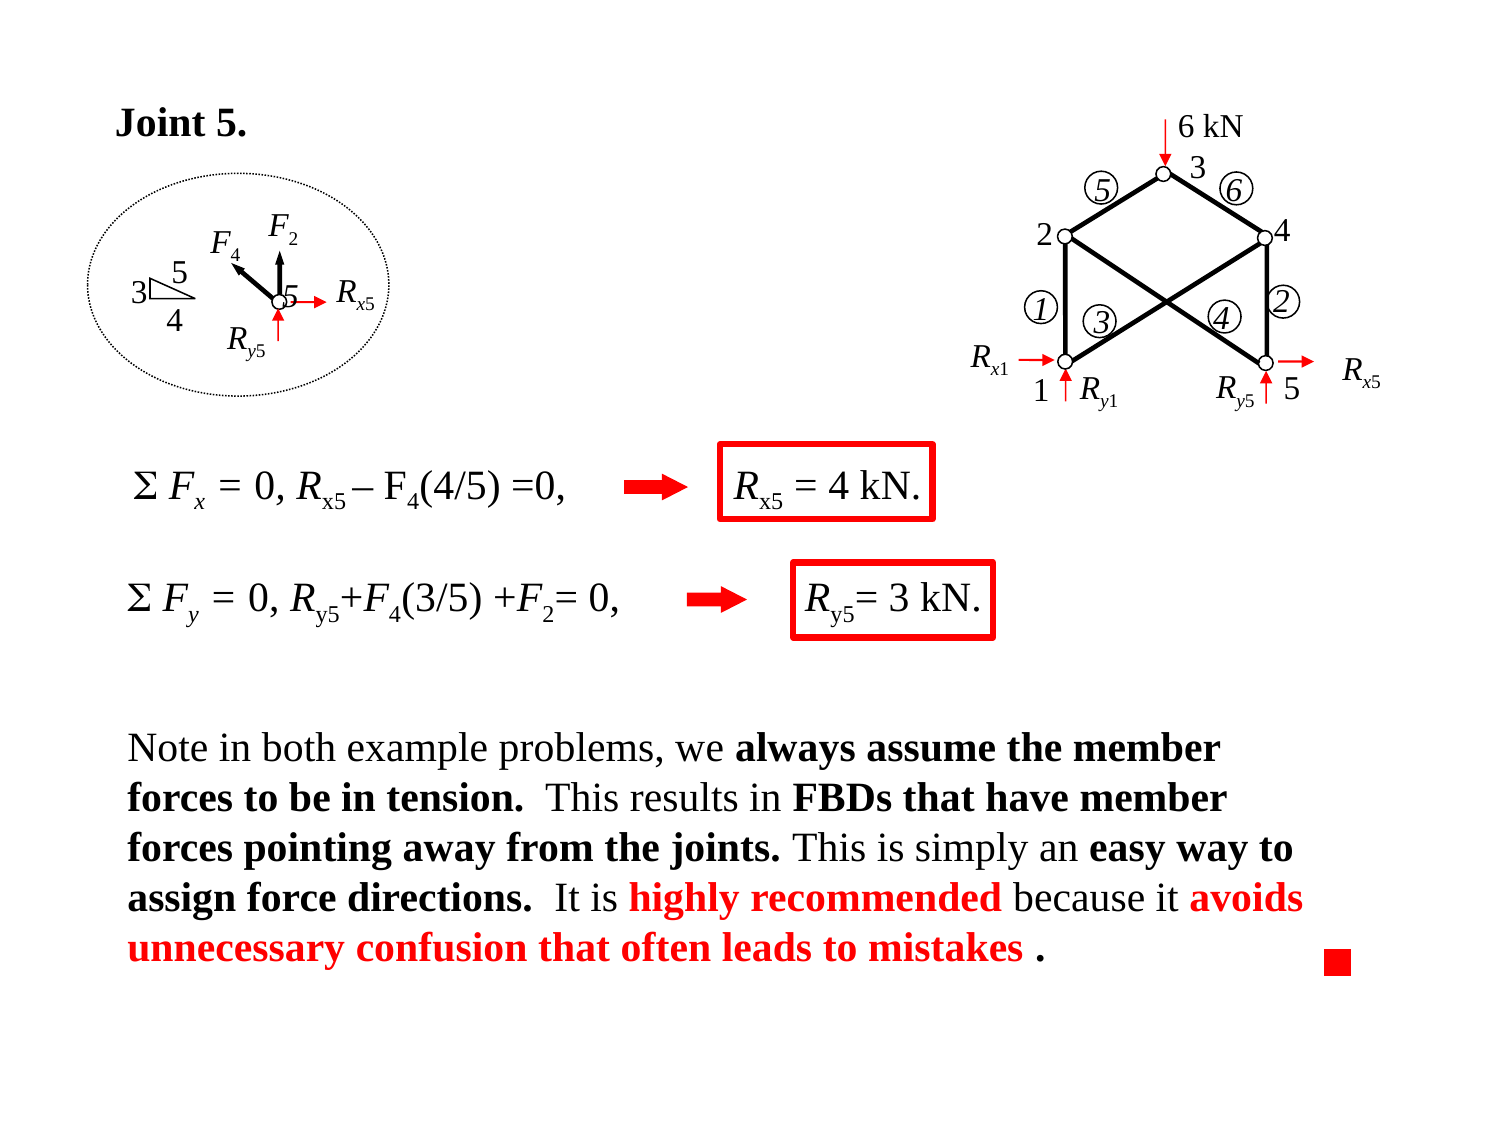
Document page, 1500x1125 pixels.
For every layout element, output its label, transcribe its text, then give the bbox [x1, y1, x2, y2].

text_box Ry5 [212, 308, 297, 381]
text_box 4 [151, 290, 196, 335]
text_box [1029, 353, 1055, 360]
text_box Joint 5. [100, 87, 263, 153]
text_box [1258, 355, 1274, 371]
text_box [87, 173, 386, 397]
text_box [687, 587, 746, 612]
text_box [1084, 171, 1118, 205]
text_box [1325, 950, 1350, 975]
text_box 5 [1079, 161, 1134, 212]
text_box [1208, 300, 1242, 333]
text_box 1 [1017, 360, 1067, 406]
text_box [1083, 304, 1117, 338]
text_box 1 [1017, 279, 1063, 325]
text_box [1057, 229, 1073, 244]
text_box [718, 442, 935, 521]
text_box  Fx = 0, Rx5 – F4(4/5) =0, Rx5 = 4 kN. [118, 450, 937, 522]
text_box [1024, 290, 1058, 324]
text_box [1155, 166, 1171, 182]
text_box 6 kN [1162, 96, 1305, 141]
text_box Ry5 [1200, 358, 1320, 415]
text_box 2 [1258, 271, 1306, 319]
text_box 3 [1174, 141, 1219, 182]
text_box [1219, 171, 1253, 205]
text_box 5 [156, 243, 201, 287]
text_box 2 [1021, 204, 1070, 250]
text_box [1066, 286, 1098, 337]
text_box 5 [267, 266, 321, 315]
text_box Ry1 [1064, 358, 1157, 415]
text_box F2 [330, 195, 357, 215]
text_box [1035, 286, 1065, 337]
text_box [1159, 141, 1172, 167]
text_box Rx5 [321, 261, 450, 318]
text_box 4 [1258, 200, 1313, 247]
text_box 6 [1210, 161, 1266, 212]
text_box 4 [1198, 288, 1253, 339]
text_box [1057, 354, 1073, 370]
text_box Note in both example problems, we always assume the member forces to be in tension. This results in FBDs that have member forces pointing away from the joints. This is simply an easy way to assign force directions. It is highly recommended because it avoids unnecessary confusion that often leads to mistakes . [112, 712, 1350, 978]
text_box [1266, 285, 1300, 319]
text_box Rx1 [955, 326, 1029, 375]
text_box  Fy = 0, Ry5+F4(3/5) +F2= 0, [112, 562, 663, 635]
text_box [624, 474, 687, 500]
text_box Rx5 [1327, 339, 1415, 388]
text_box 3 [115, 262, 166, 307]
text_box 3 [1078, 292, 1134, 343]
text_box [791, 560, 995, 639]
